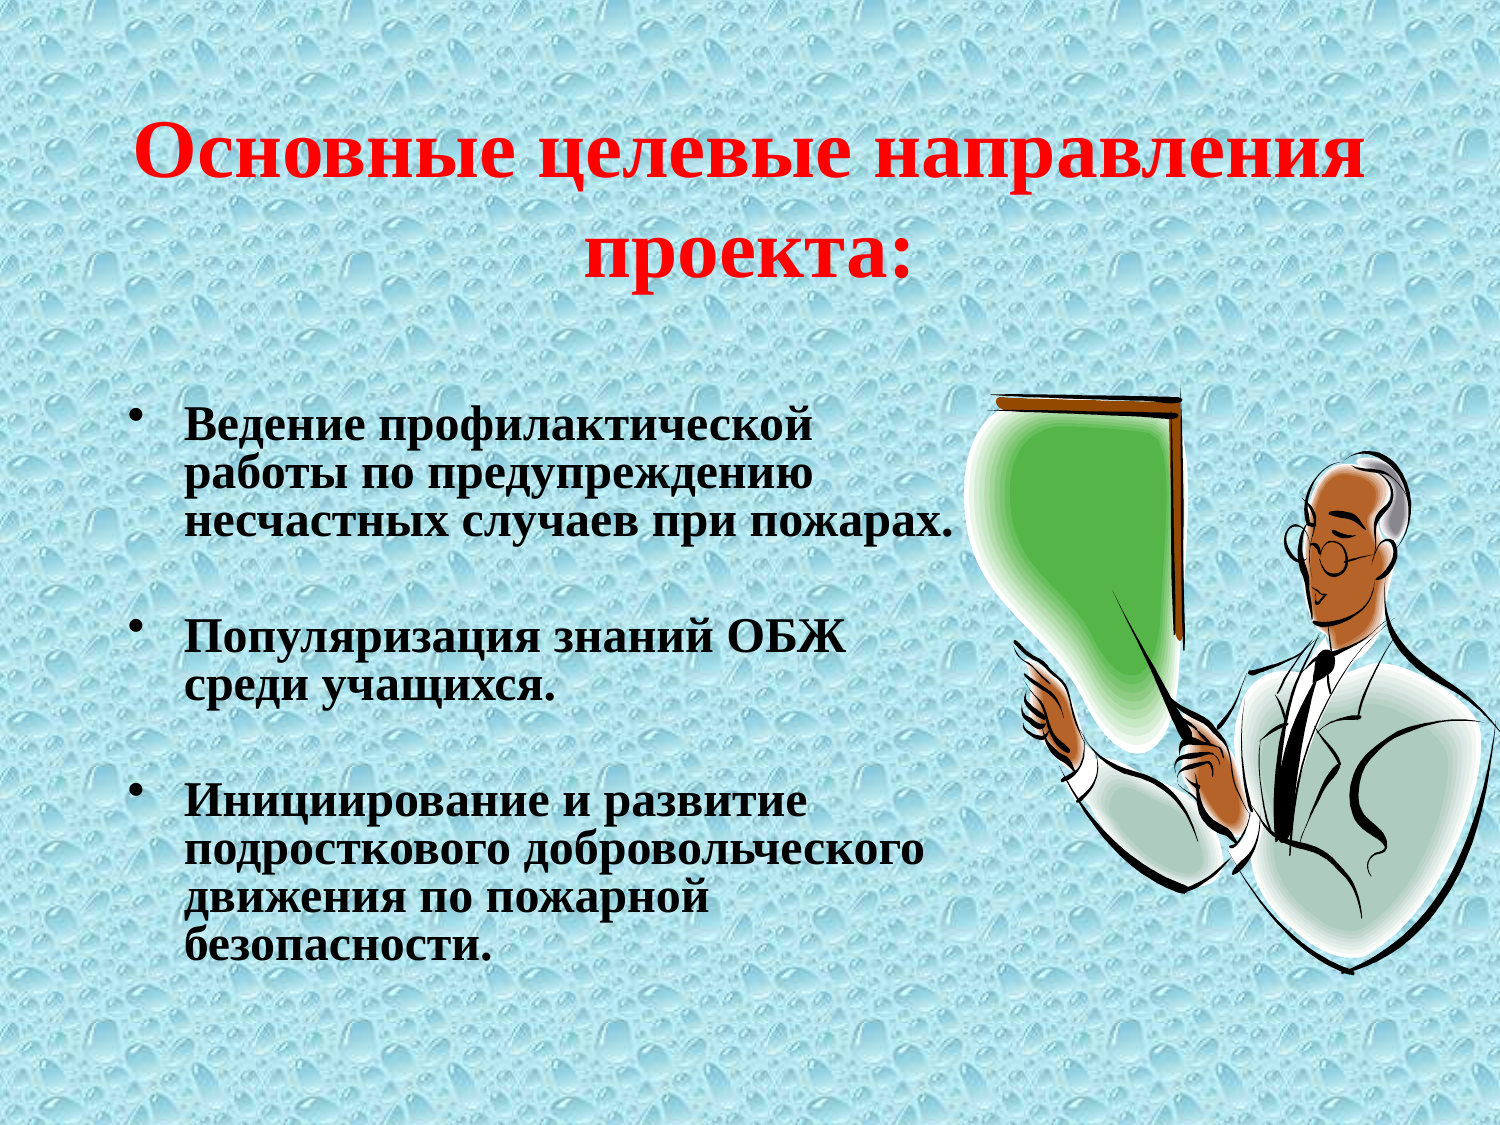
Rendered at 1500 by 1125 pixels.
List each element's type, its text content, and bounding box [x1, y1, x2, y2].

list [962, 384, 1500, 977]
title Основные целевые направления проекта: [112, 99, 1388, 288]
picture [0, 0, 1500, 1125]
list Ведение профилактической работы по предупреждению несчастных случаев при пожарах. Популяризация знаний ОБЖ среди учащихся. Инициирование и развитие подросткового добровольческого движения по пожарной безопасности. [112, 324, 975, 1001]
